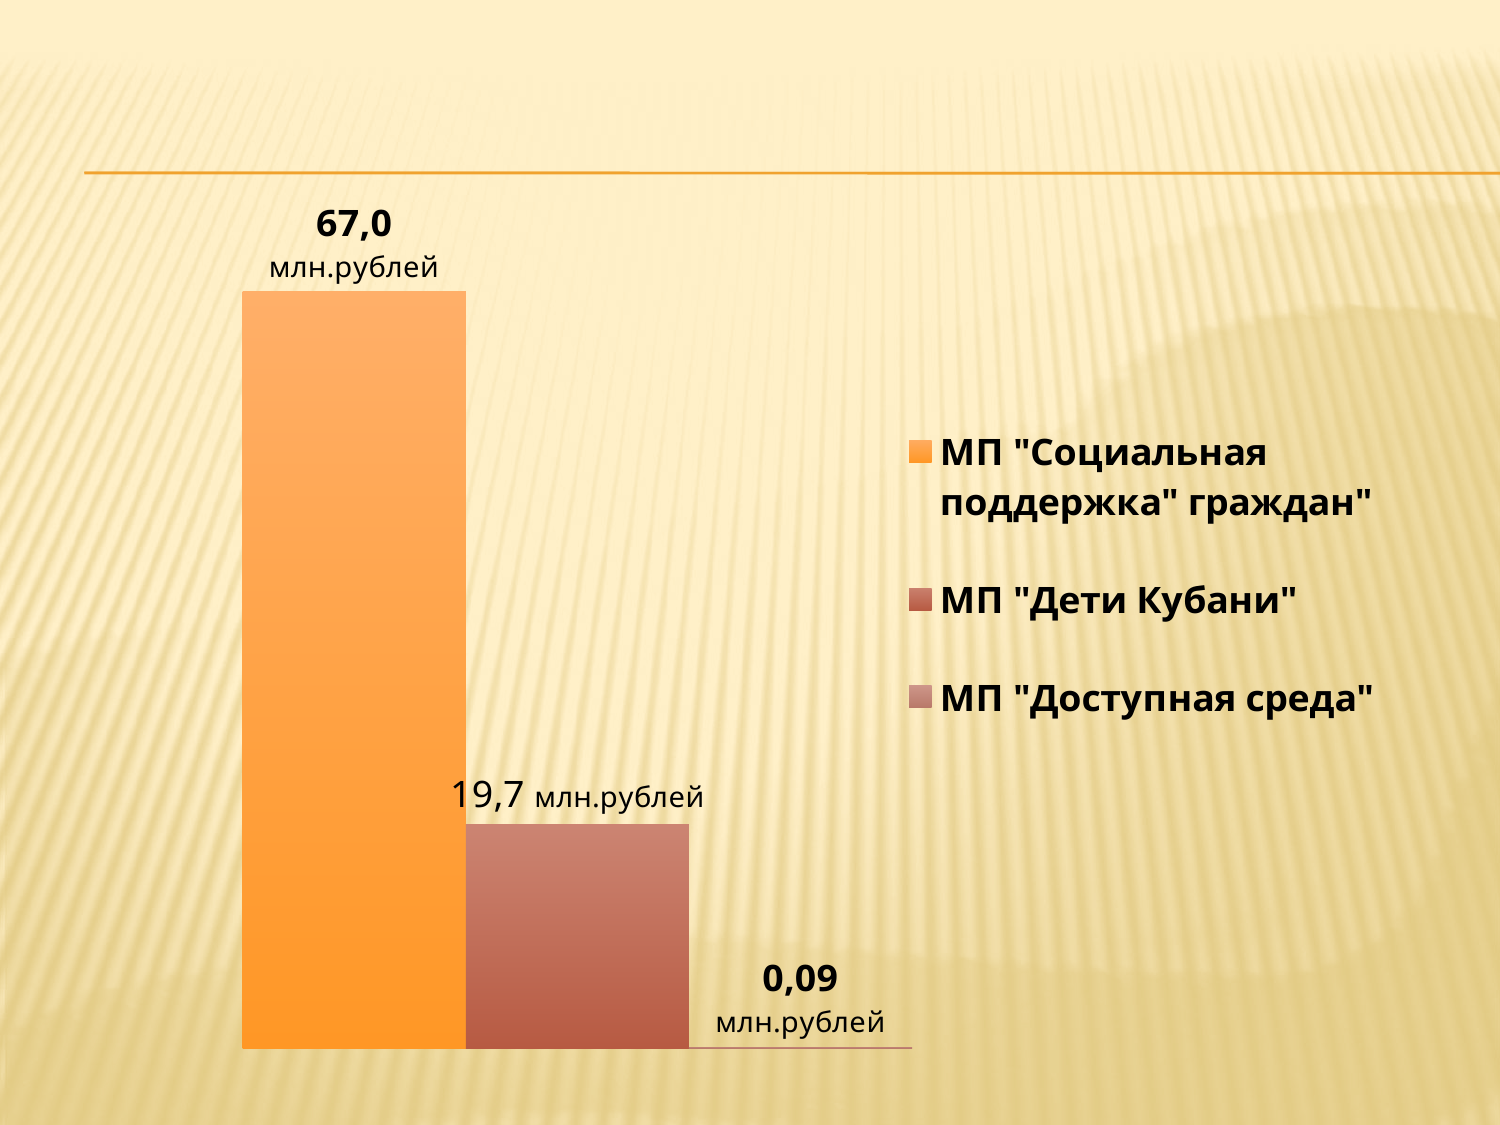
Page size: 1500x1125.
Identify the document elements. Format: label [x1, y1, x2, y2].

chart [64, 195, 1416, 1059]
